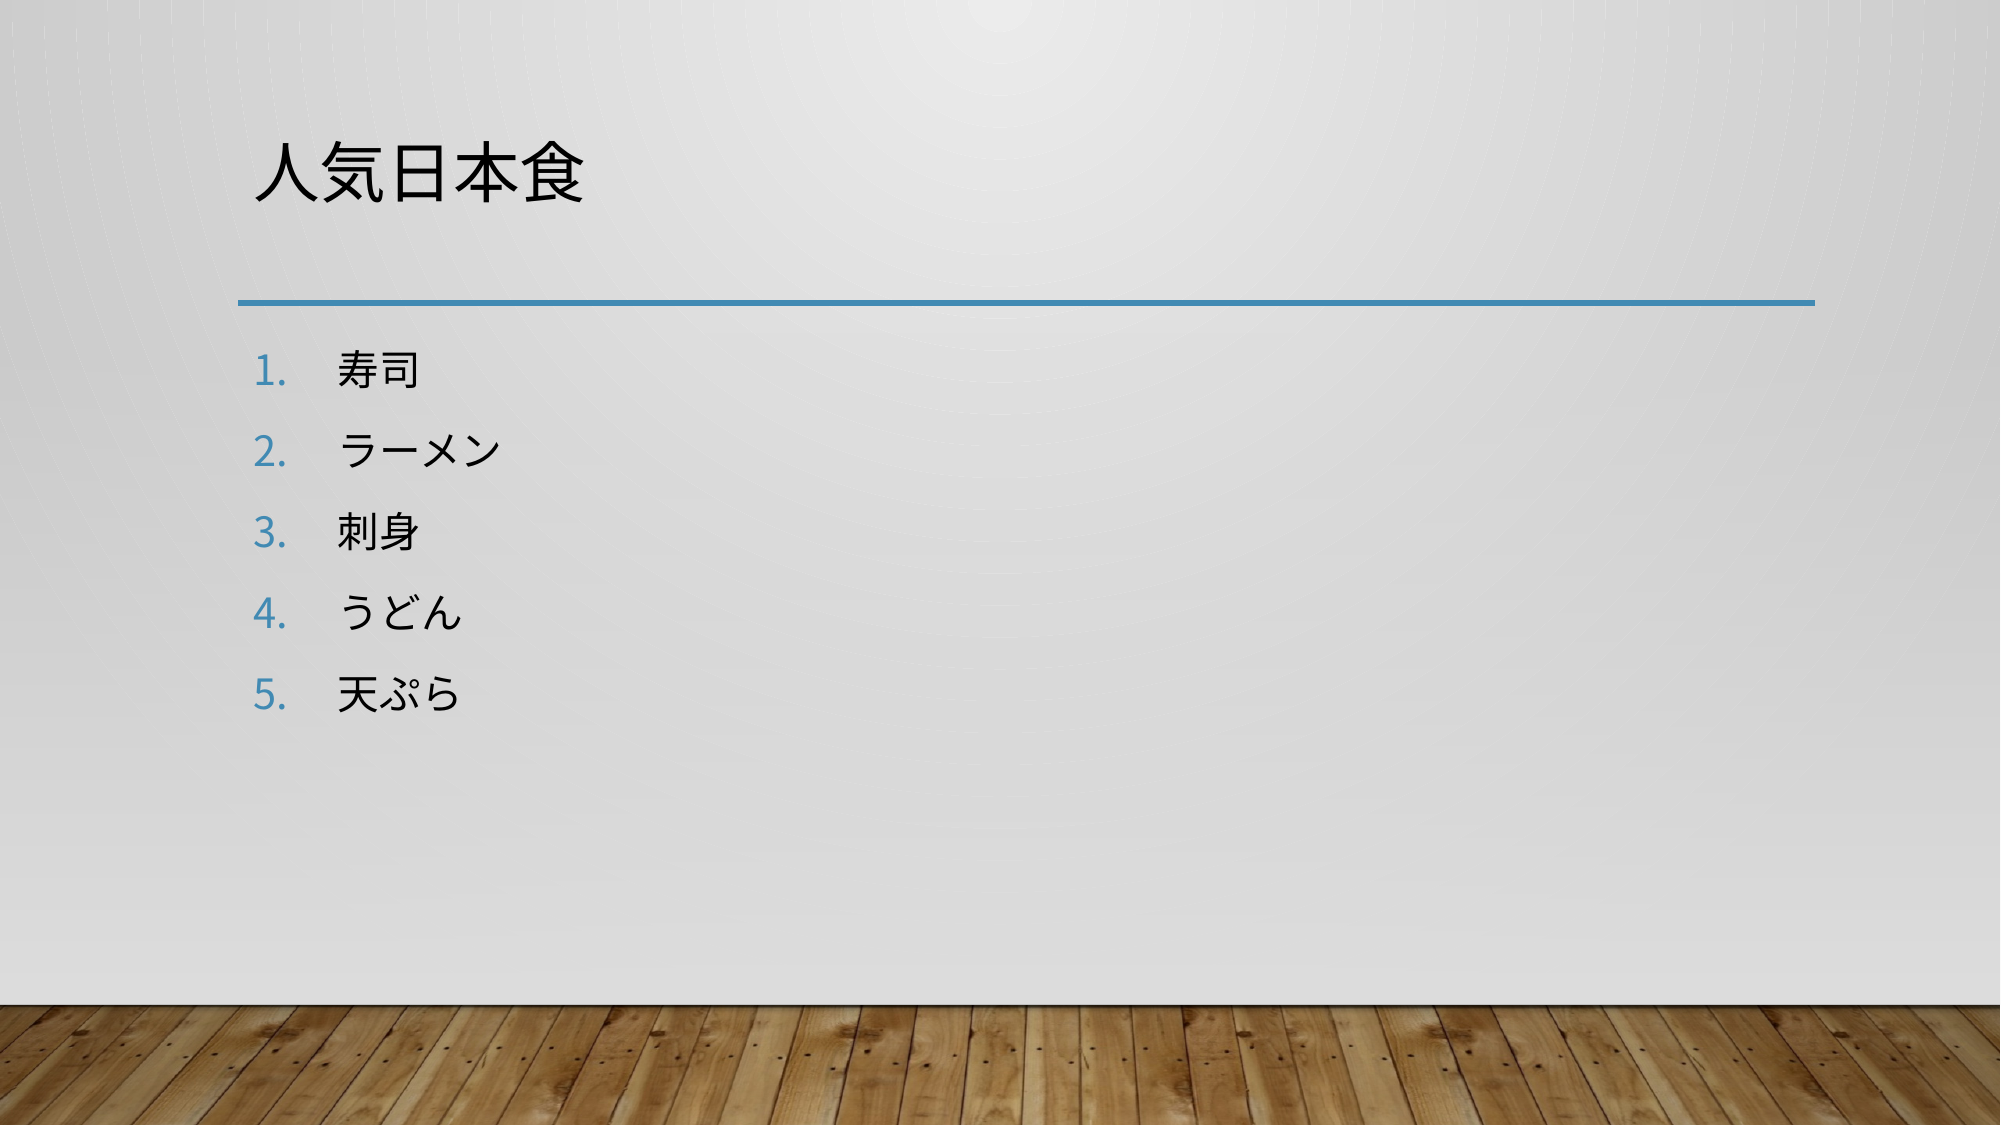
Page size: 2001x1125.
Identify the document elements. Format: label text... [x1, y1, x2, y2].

list 寿司 ラーメン 刺身 うどん 天ぷら [238, 326, 1675, 893]
title 人気日本食 [238, 131, 1814, 305]
picture [0, 1005, 2000, 1125]
